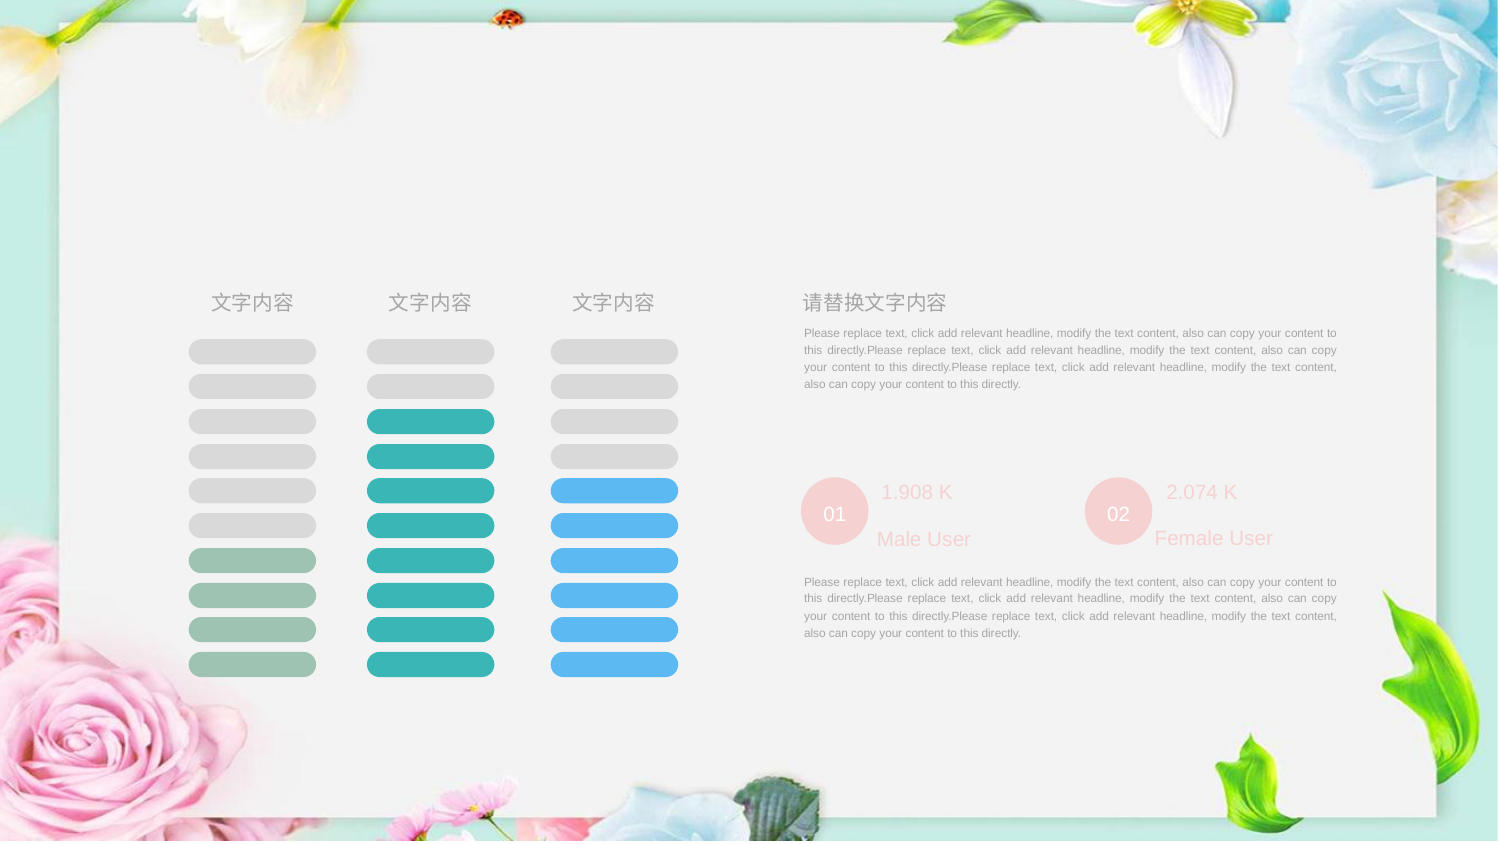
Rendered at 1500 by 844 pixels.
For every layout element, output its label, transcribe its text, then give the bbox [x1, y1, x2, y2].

text_box 文字内容 [194, 289, 311, 315]
text_box Please replace text, click add relevant headline, modify the text content, also can copy your content to this directly.Please replace text, click add relevant headline, modify the text content, also can copy your content to this directly.Please replace text, click add relevant headline, modify the text content, also can copy your content to this directly. [804, 571, 1338, 640]
text_box 文字内容 [555, 289, 672, 315]
text_box [366, 477, 495, 504]
text_box [188, 616, 317, 643]
text_box [550, 443, 679, 470]
text_box 02 [1083, 476, 1154, 546]
text_box [188, 443, 317, 470]
text_box [366, 373, 495, 400]
text_box [366, 443, 495, 470]
text_box [188, 512, 317, 539]
text_box [550, 547, 679, 574]
text_box Male User [876, 521, 972, 552]
text_box 文字内容 [372, 289, 488, 315]
text_box [550, 408, 679, 435]
text_box 1.908 K [881, 474, 953, 505]
text_box [550, 512, 679, 539]
text_box [550, 582, 679, 609]
text_box [188, 408, 317, 435]
text_box [366, 651, 495, 678]
text_box [550, 616, 679, 643]
text_box [366, 616, 495, 643]
text_box [188, 338, 317, 365]
text_box [550, 477, 679, 504]
text_box [366, 408, 495, 435]
text_box [188, 582, 317, 609]
text_box [188, 373, 317, 400]
text_box 请替换文字内容 [802, 284, 1281, 315]
text_box [366, 547, 495, 574]
text_box 2.074 K [1166, 474, 1238, 505]
text_box 01 [799, 476, 870, 546]
text_box [550, 338, 679, 365]
text_box Please replace text, click add relevant headline, modify the text content, also can copy your content to this directly.Please replace text, click add relevant headline, modify the text content, also can copy your content to this directly.Please replace text, click add relevant headline, modify the text content, also can copy your content to this directly. [804, 322, 1338, 391]
text_box [366, 582, 495, 609]
text_box [188, 547, 317, 574]
text_box [188, 477, 317, 504]
text_box Female User [1154, 519, 1274, 550]
picture [0, 0, 1498, 841]
text_box [366, 512, 495, 539]
text_box [550, 373, 679, 400]
text_box [188, 651, 317, 678]
text_box [550, 651, 679, 678]
text_box [366, 338, 495, 365]
